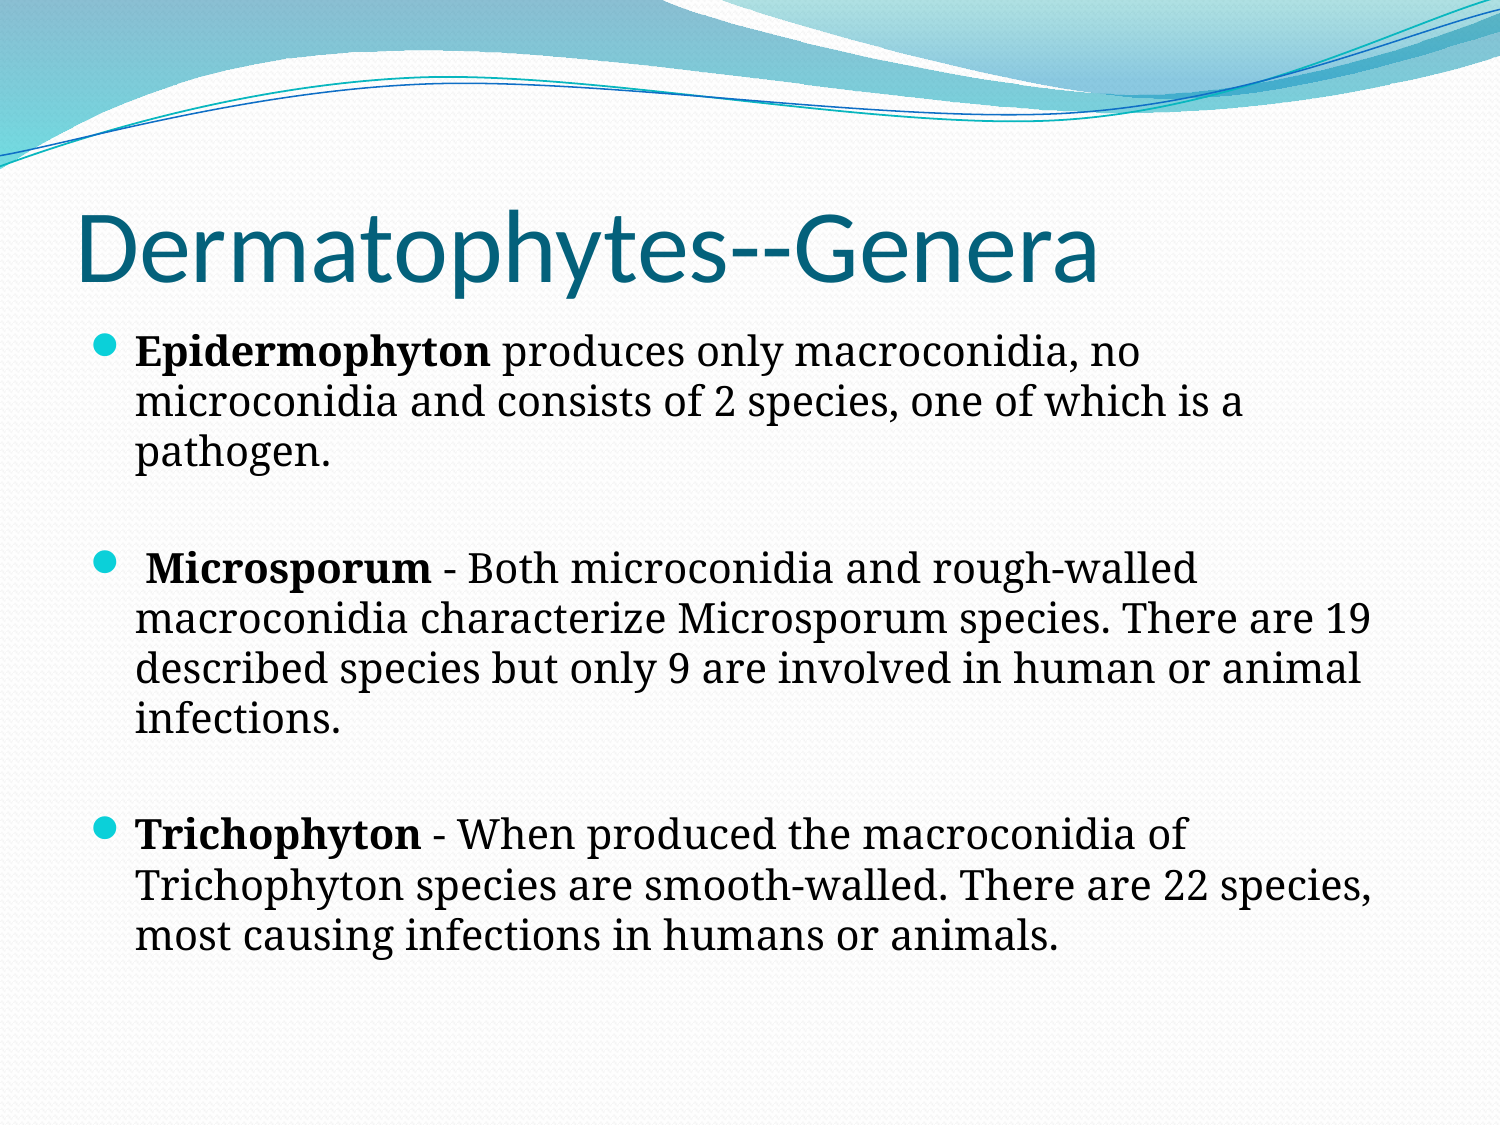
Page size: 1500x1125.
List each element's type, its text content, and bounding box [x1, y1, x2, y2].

title Dermatophytes--Genera [74, 115, 1426, 304]
list Epidermophyton produces only macroconidia, no microconidia and consists of 2 species, one of which is a pathogen. Microsporum - Both microconidia and rough-walled macroconidia characterize Microsporum species. There are 19 described species but only 9 are involved in human or animal infections. Trichophyton - When produced the macroconidia of Trichophyton species are smooth-walled. There are 22 species, most causing infections in humans or animals. [74, 317, 1426, 1038]
